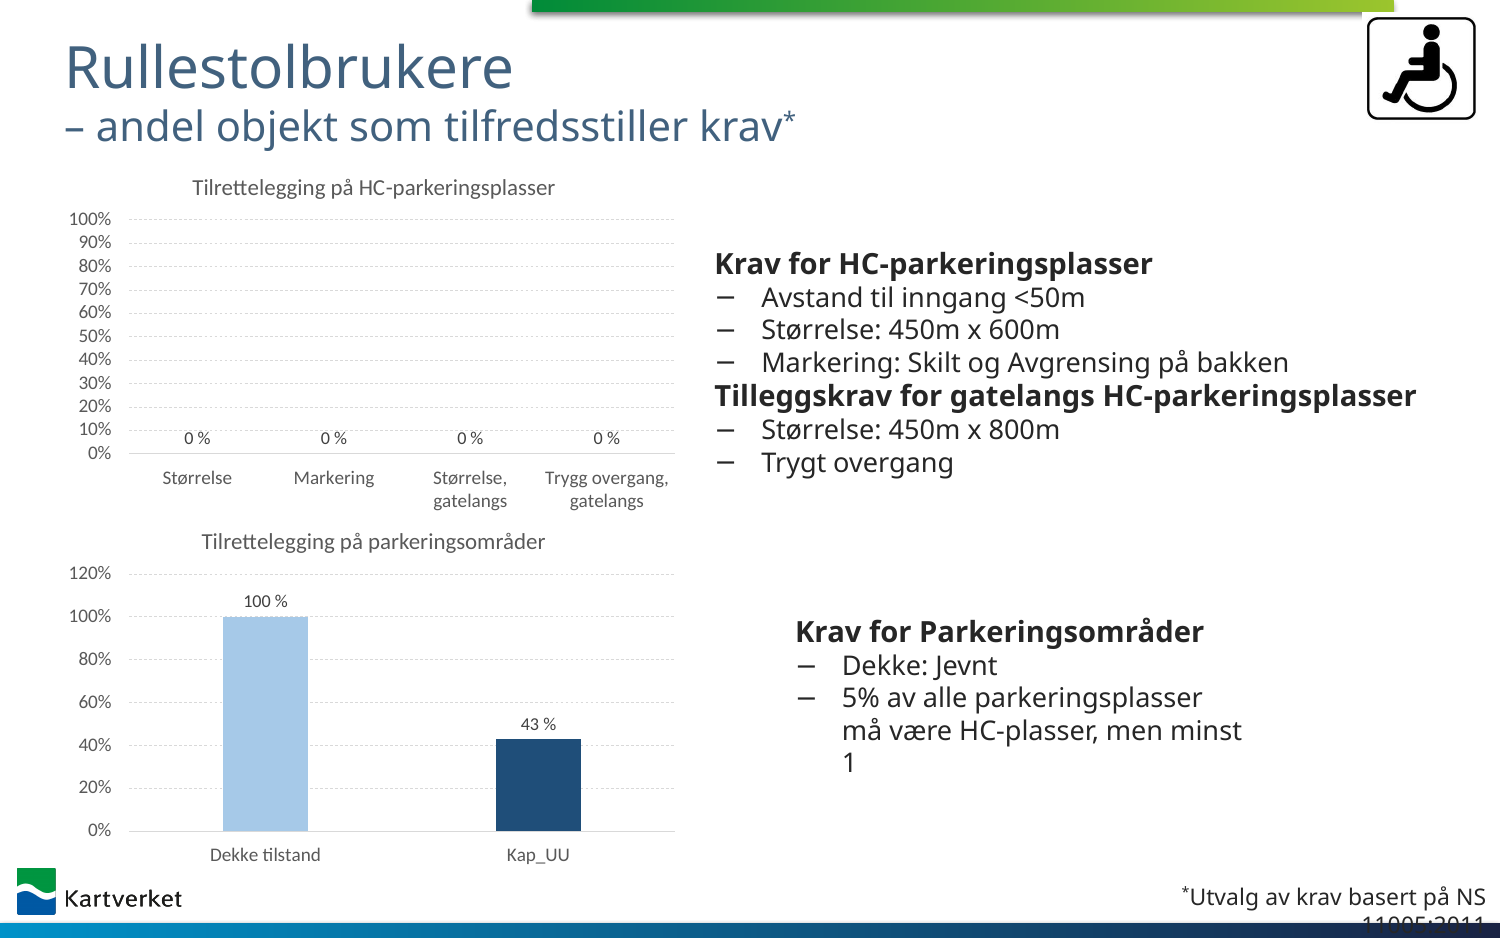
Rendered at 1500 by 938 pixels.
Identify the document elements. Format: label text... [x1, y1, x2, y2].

text_box *Utvalg av krav basert på NS 11005:2011 [1068, 873, 1500, 938]
text_box Krav for HC-parkeringsplasser Avstand til inngang <50m Størrelse: 450m x 600m Markering: Skilt og Avgrensing på bakken Tilleggskrav for gatelangs HC-parkeringsplasser Størrelse: 450m x 800m Trygt overgang [699, 237, 1433, 485]
text_box Krav for Parkeringsområder Dekke: Jevnt 5% av alle parkeringsplasser må være HC-plasser, men minst 1 [780, 605, 1261, 786]
picture [62, 166, 686, 519]
picture [1362, 12, 1481, 126]
picture [62, 520, 686, 874]
text_box Rullestolbrukere – andel objekt som tilfredsstiller krav* [49, 25, 1431, 158]
